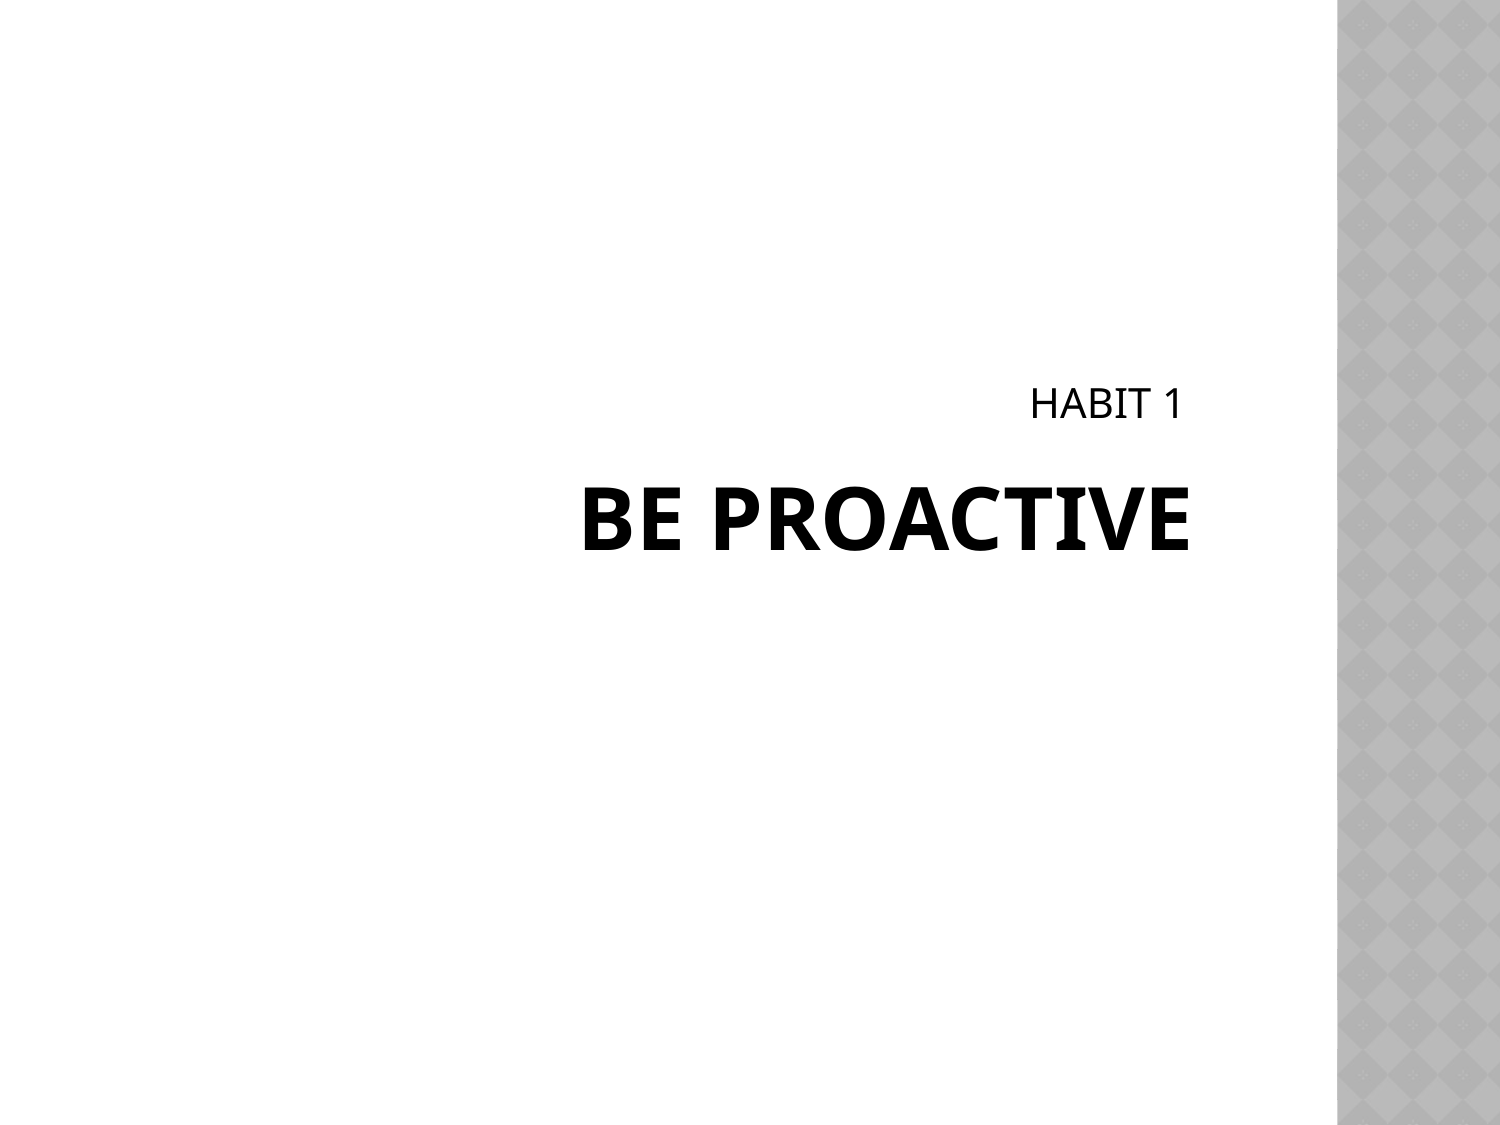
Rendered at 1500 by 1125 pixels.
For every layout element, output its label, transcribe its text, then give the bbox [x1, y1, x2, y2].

title BE PROACTIVE [174, 462, 1202, 687]
list HABIT 1 [174, 312, 1202, 435]
